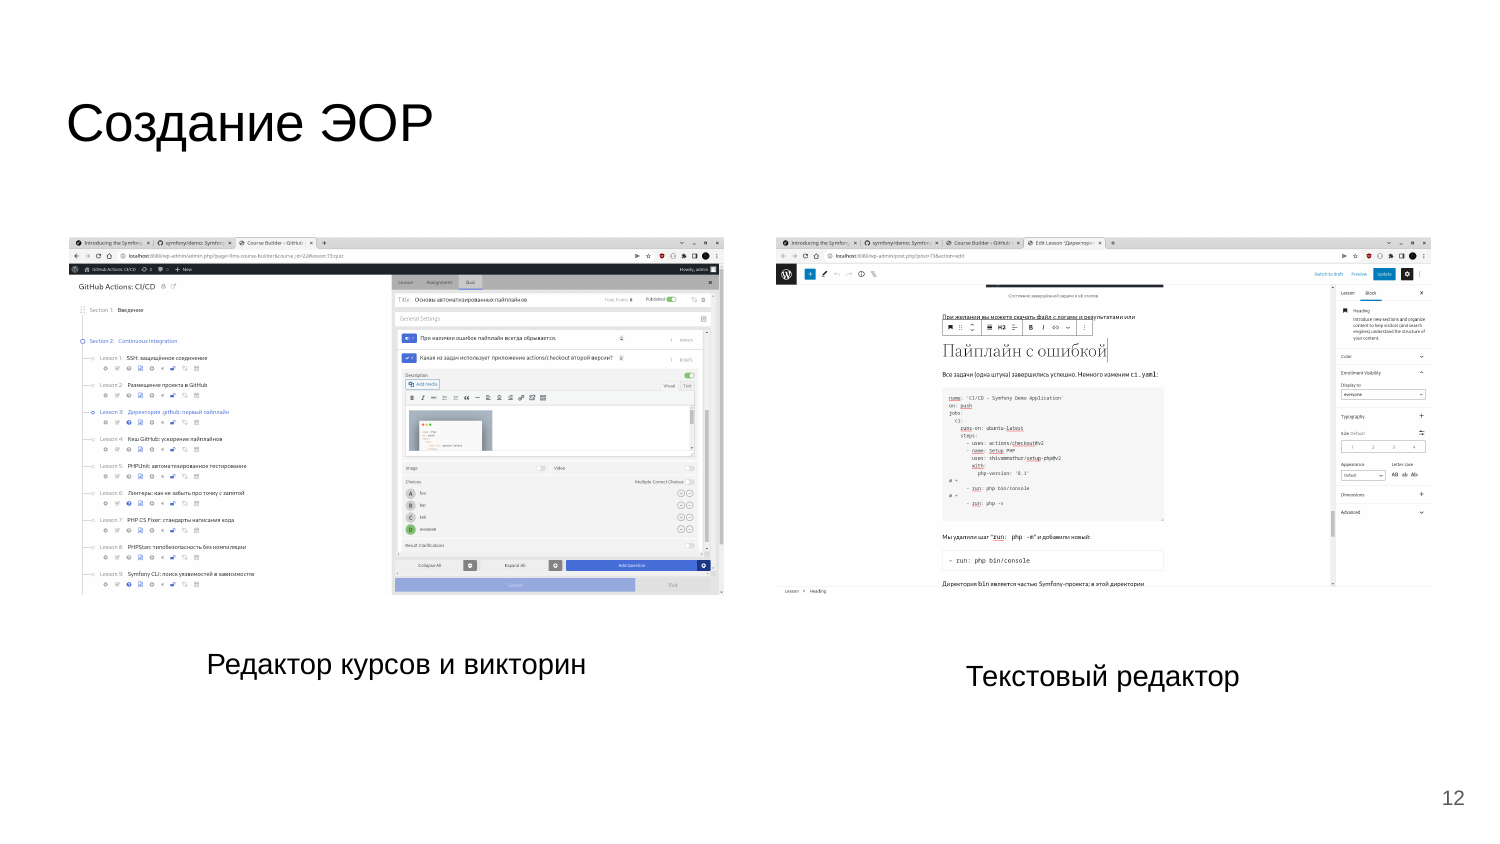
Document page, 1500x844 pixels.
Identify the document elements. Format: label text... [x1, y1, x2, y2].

picture [69, 237, 725, 595]
picture [775, 237, 1431, 595]
title Создание ЭОР [51, 72, 1449, 167]
slide_number ‹#› [1389, 764, 1480, 830]
text_box Редактор курсов и викторин [140, 630, 654, 696]
text_box Текстовый редактор [846, 642, 1360, 708]
